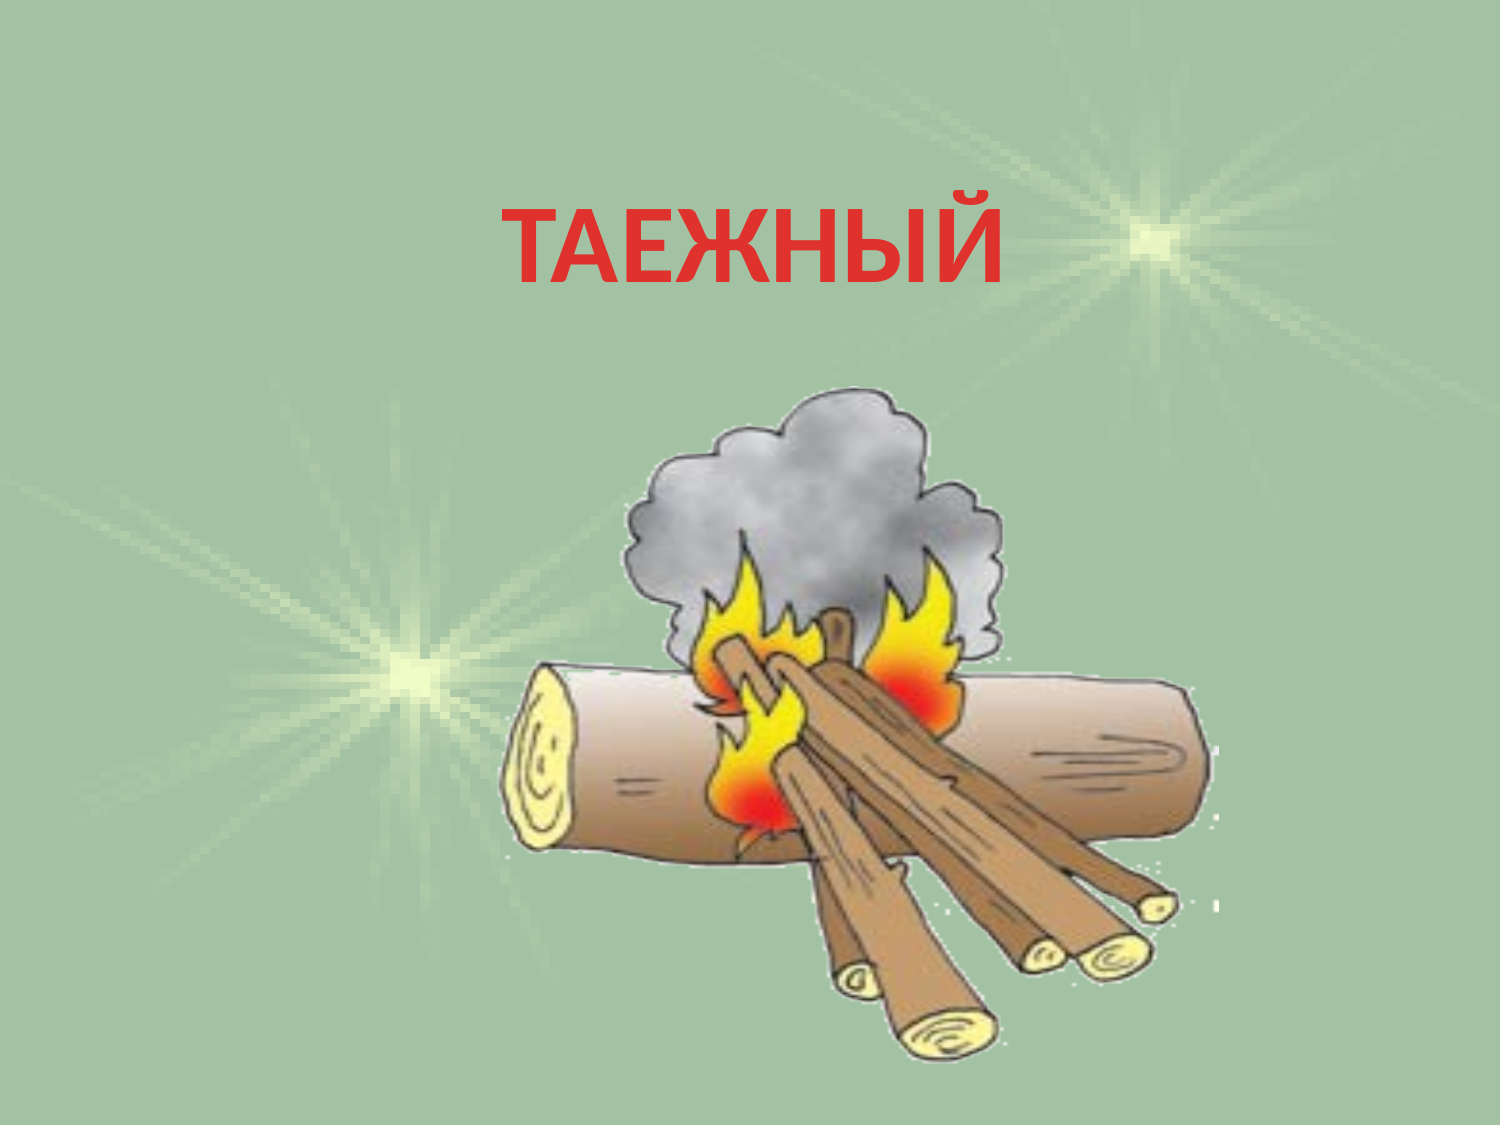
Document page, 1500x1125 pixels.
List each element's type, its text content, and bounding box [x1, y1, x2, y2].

picture [0, 0, 1500, 1125]
title ТАЕЖНЫЙ [117, 117, 1393, 359]
